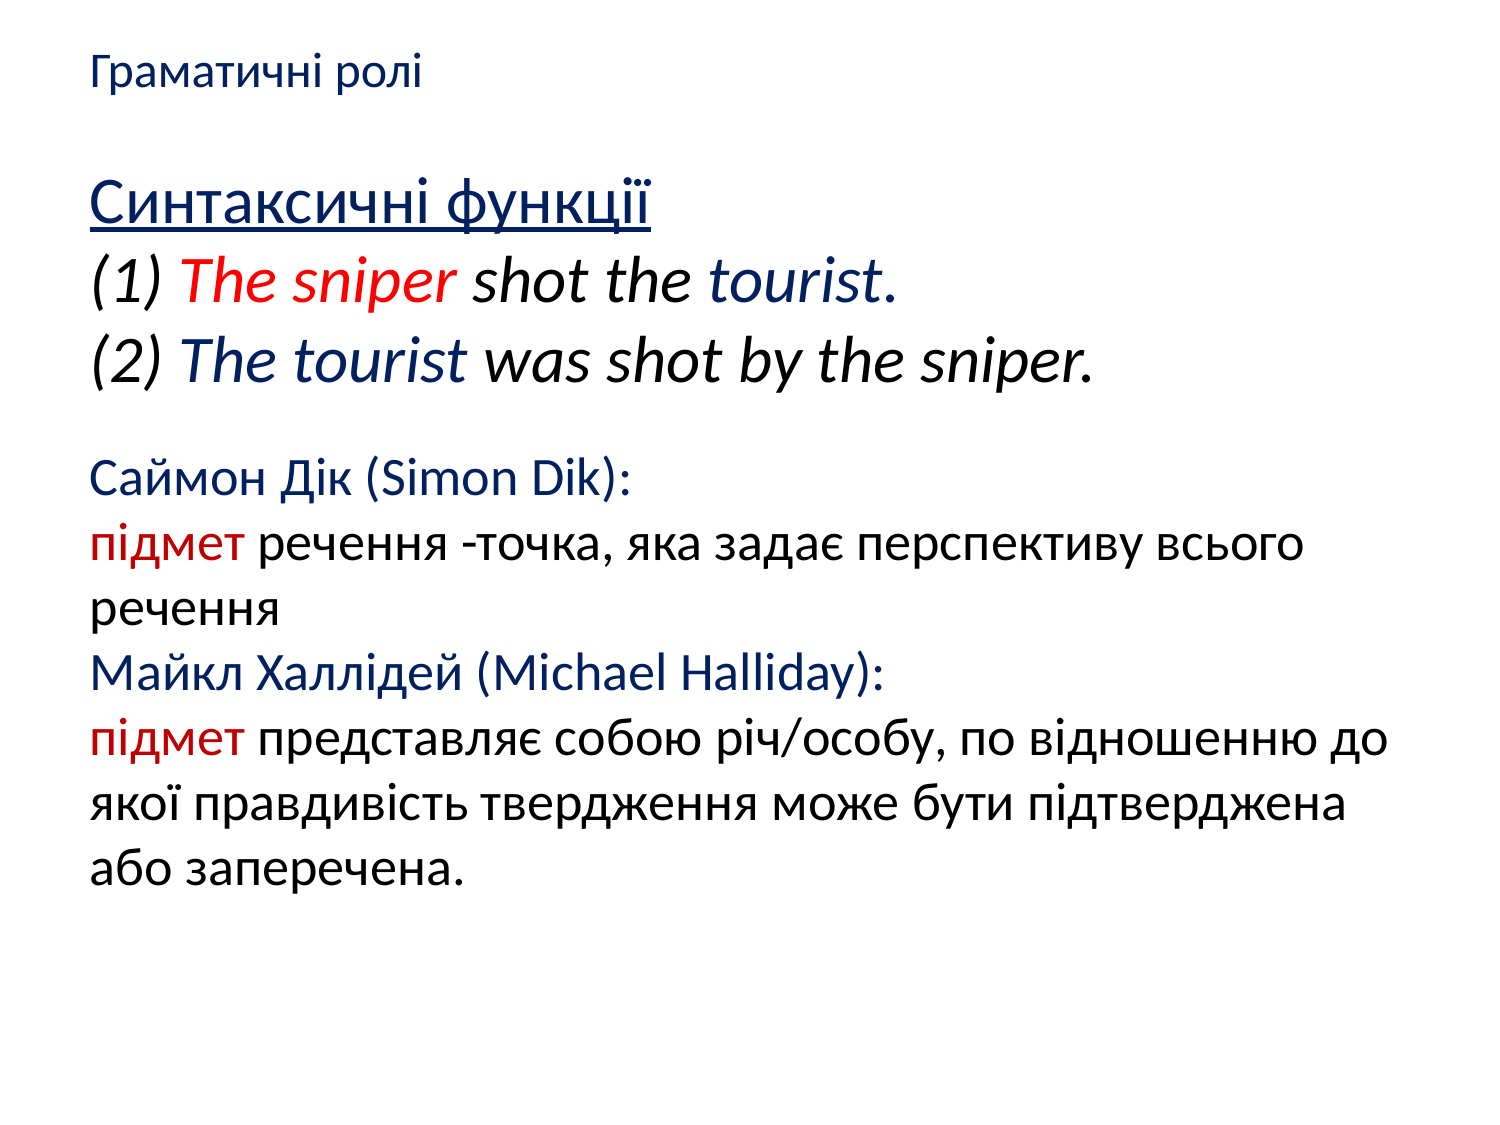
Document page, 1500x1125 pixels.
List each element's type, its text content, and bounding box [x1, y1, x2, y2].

text_box Граматичні ролі [75, 45, 1425, 148]
text_box Синтаксичні функції (1) The sniper shot the tourist. (2) The tourist was shot by the sniper. Саймон Дік (Simon Dik): підмет речення -точка, яка задає перспективу всього речення Майкл Халлідей (Michael Halliday): підмет представляє собою річ/особу, по відношенню до якої правдивість твердження може бути підтверджена або заперечена. [75, 148, 1425, 1005]
